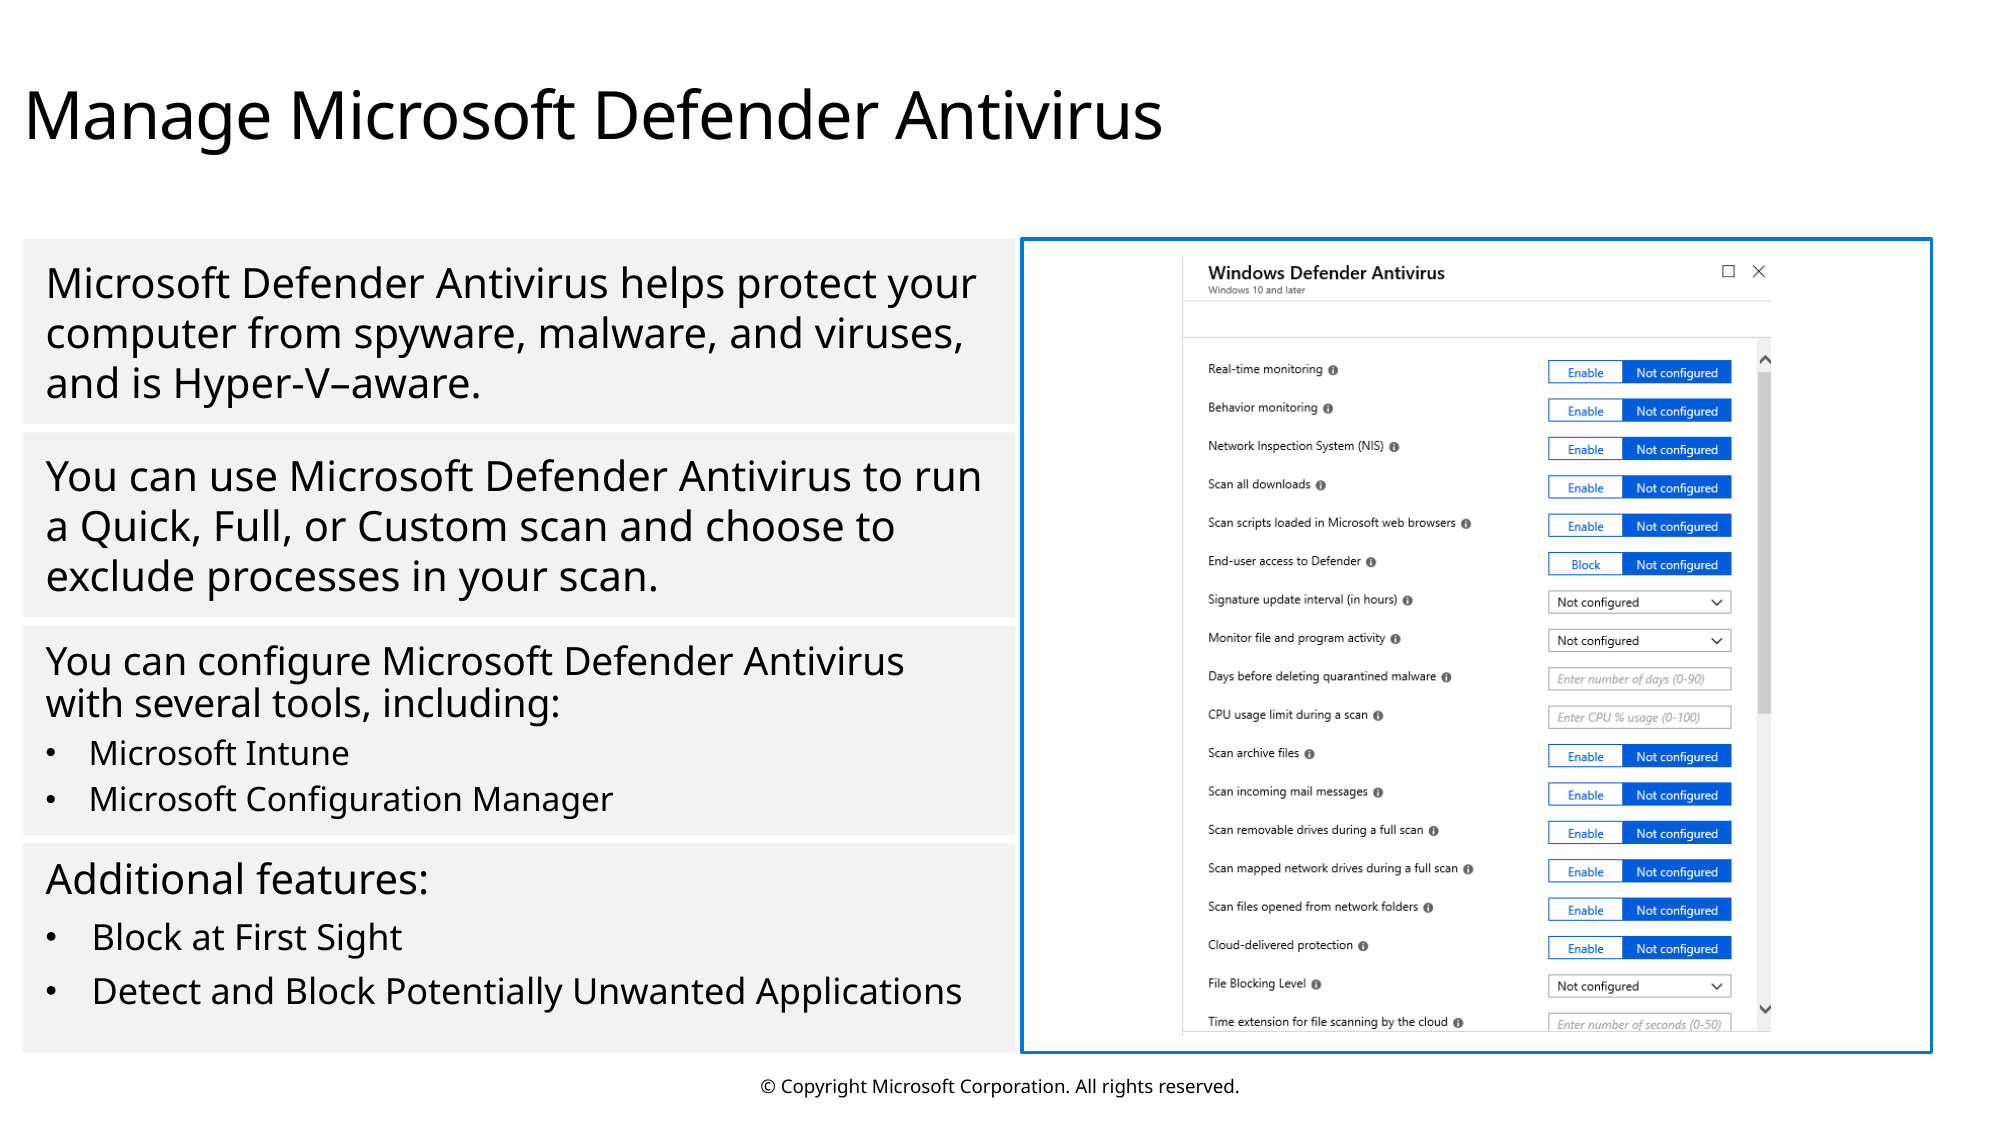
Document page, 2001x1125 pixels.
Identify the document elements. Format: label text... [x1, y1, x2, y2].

list Additional features: Block at First Sight Detect and Block Potentially Unwanted Applications [23, 843, 1016, 1053]
list You can use Microsoft Defender Antivirus to run a Quick, Full, or Custom scan and choose to exclude processes in your scan. [23, 432, 1016, 618]
list Microsoft Defender Antivirus helps protect your computer from spyware, malware, and viruses, and is Hyper-V–aware. [23, 238, 1016, 425]
list You can configure Microsoft Defender Antivirus with several tools, including: Microsoft Intune Microsoft Configuration Manager [23, 625, 1016, 836]
title Manage Microsoft Defender Antivirus [23, 66, 1886, 187]
picture [1182, 256, 1771, 1036]
